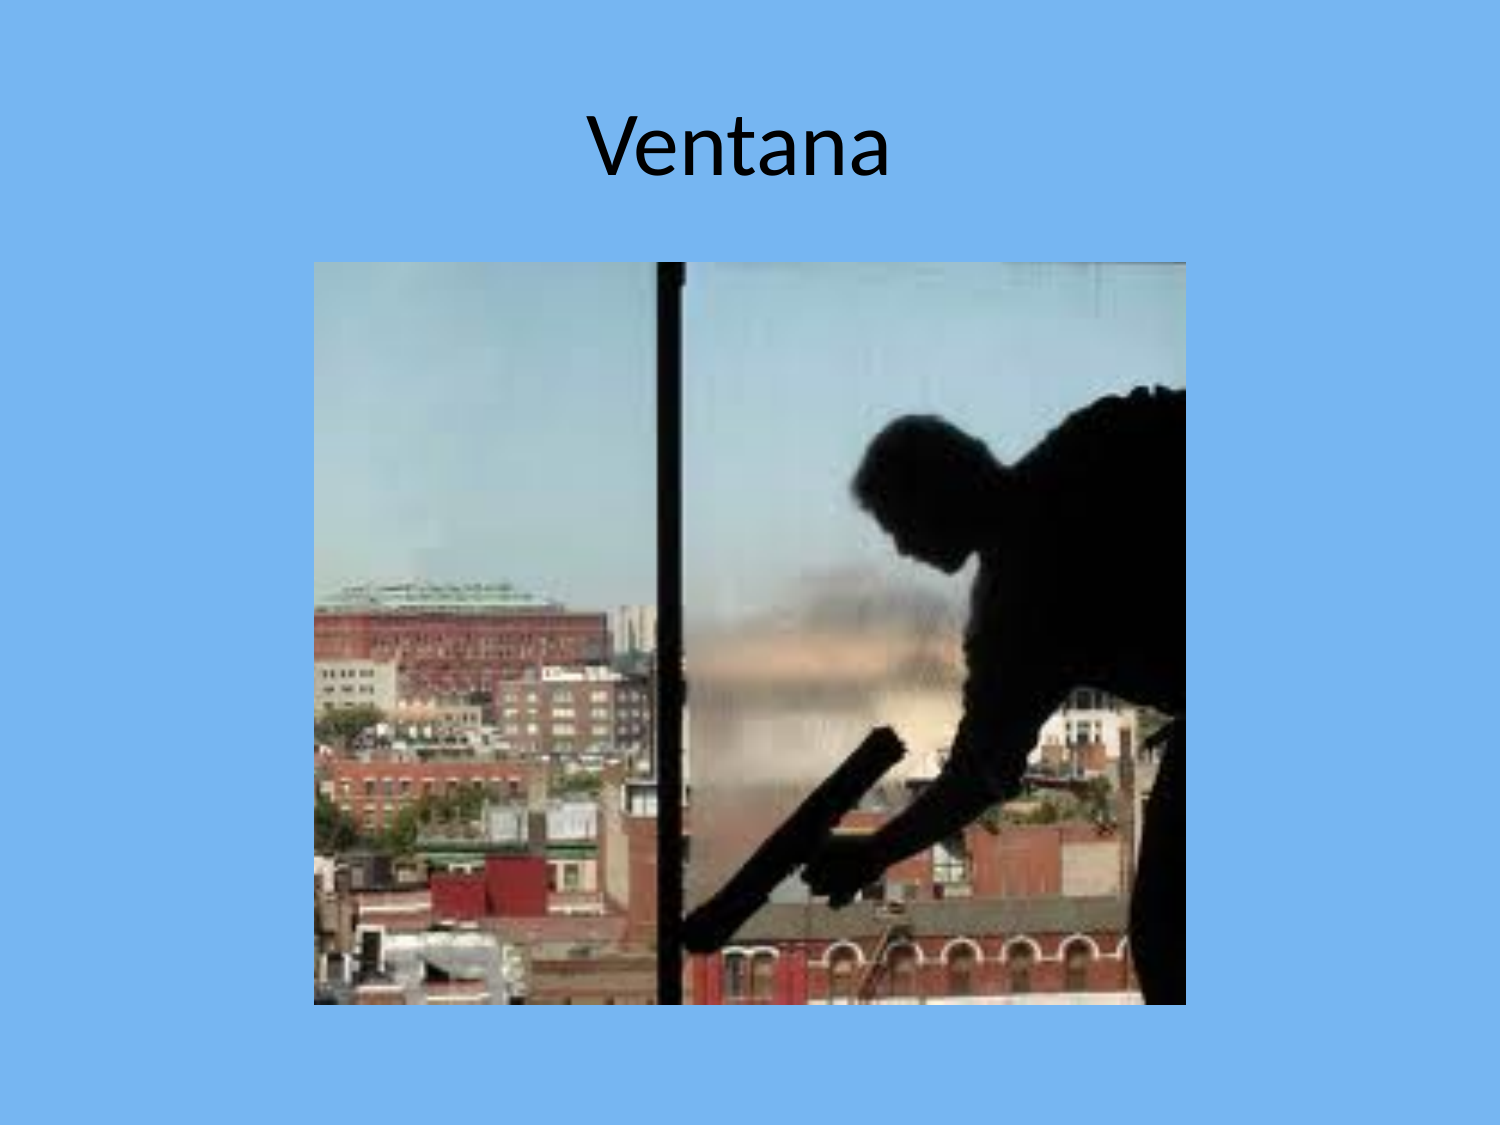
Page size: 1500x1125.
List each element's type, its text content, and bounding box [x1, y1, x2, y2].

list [74, 262, 1426, 1006]
title Ventana [75, 45, 1425, 233]
